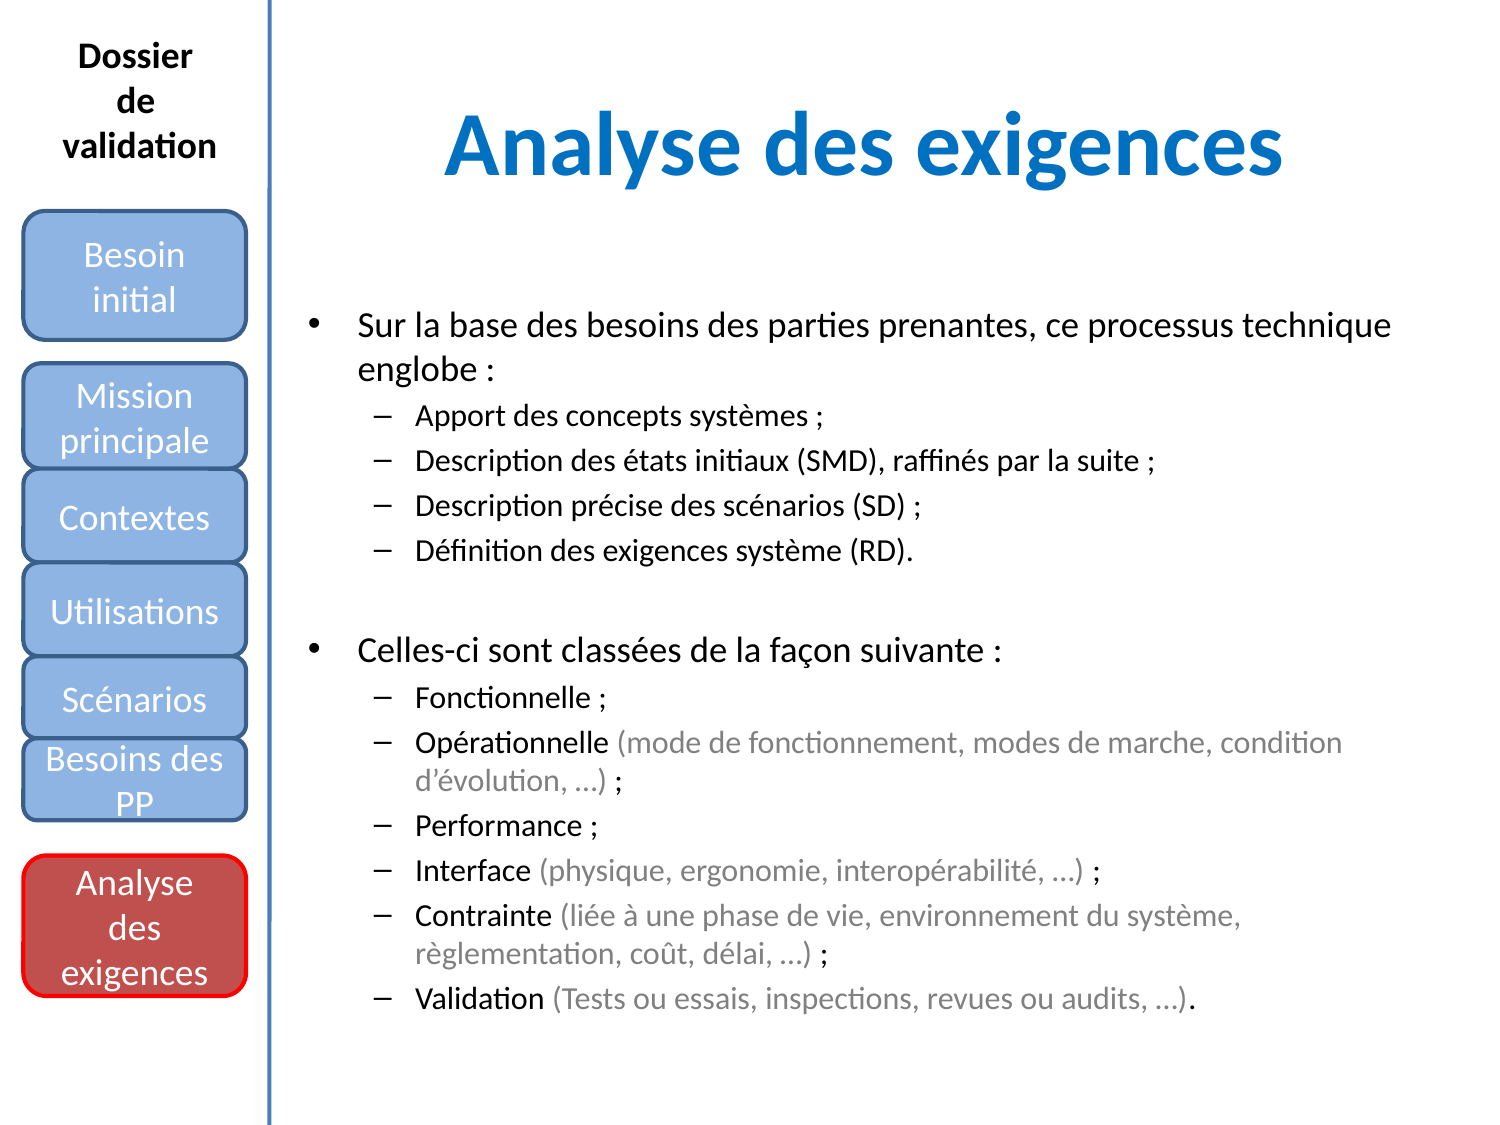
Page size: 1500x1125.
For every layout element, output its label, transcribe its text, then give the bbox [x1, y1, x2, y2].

text_box Dossier de validation [47, 23, 233, 174]
text_box Besoins des PP [21, 736, 249, 823]
text_box Scénarios [21, 654, 249, 738]
text_box Contextes [21, 466, 249, 560]
list Sur la base des besoins des parties prenantes, ce processus technique englobe : Apport des concepts systèmes ; Description des états initiaux (SMD), raffinés par la suite ; Description précise des scénarios (SD) ; Définition des exigences système (RD). Celles-ci sont classées de la façon suivante : Fonctionnelle ; Opérationnelle (mode de fonctionnement, modes de marche, condition d’évolution, …) ; Performance ; Interface (physique, ergonomie, interopérabilité, …) ; Contrainte (liée à une phase de vie, environnement du système, règlementation, coût, délai, …) ; Validation (Tests ou essais, inspections, revues ou audits, …). [292, 292, 1465, 1036]
text_box Besoin initial [21, 208, 249, 342]
title Analyse des exigences [304, 45, 1425, 233]
text_box Utilisations [21, 572, 249, 656]
text_box Analyse des exigences [21, 853, 249, 999]
text_box Mission principale [21, 361, 249, 468]
